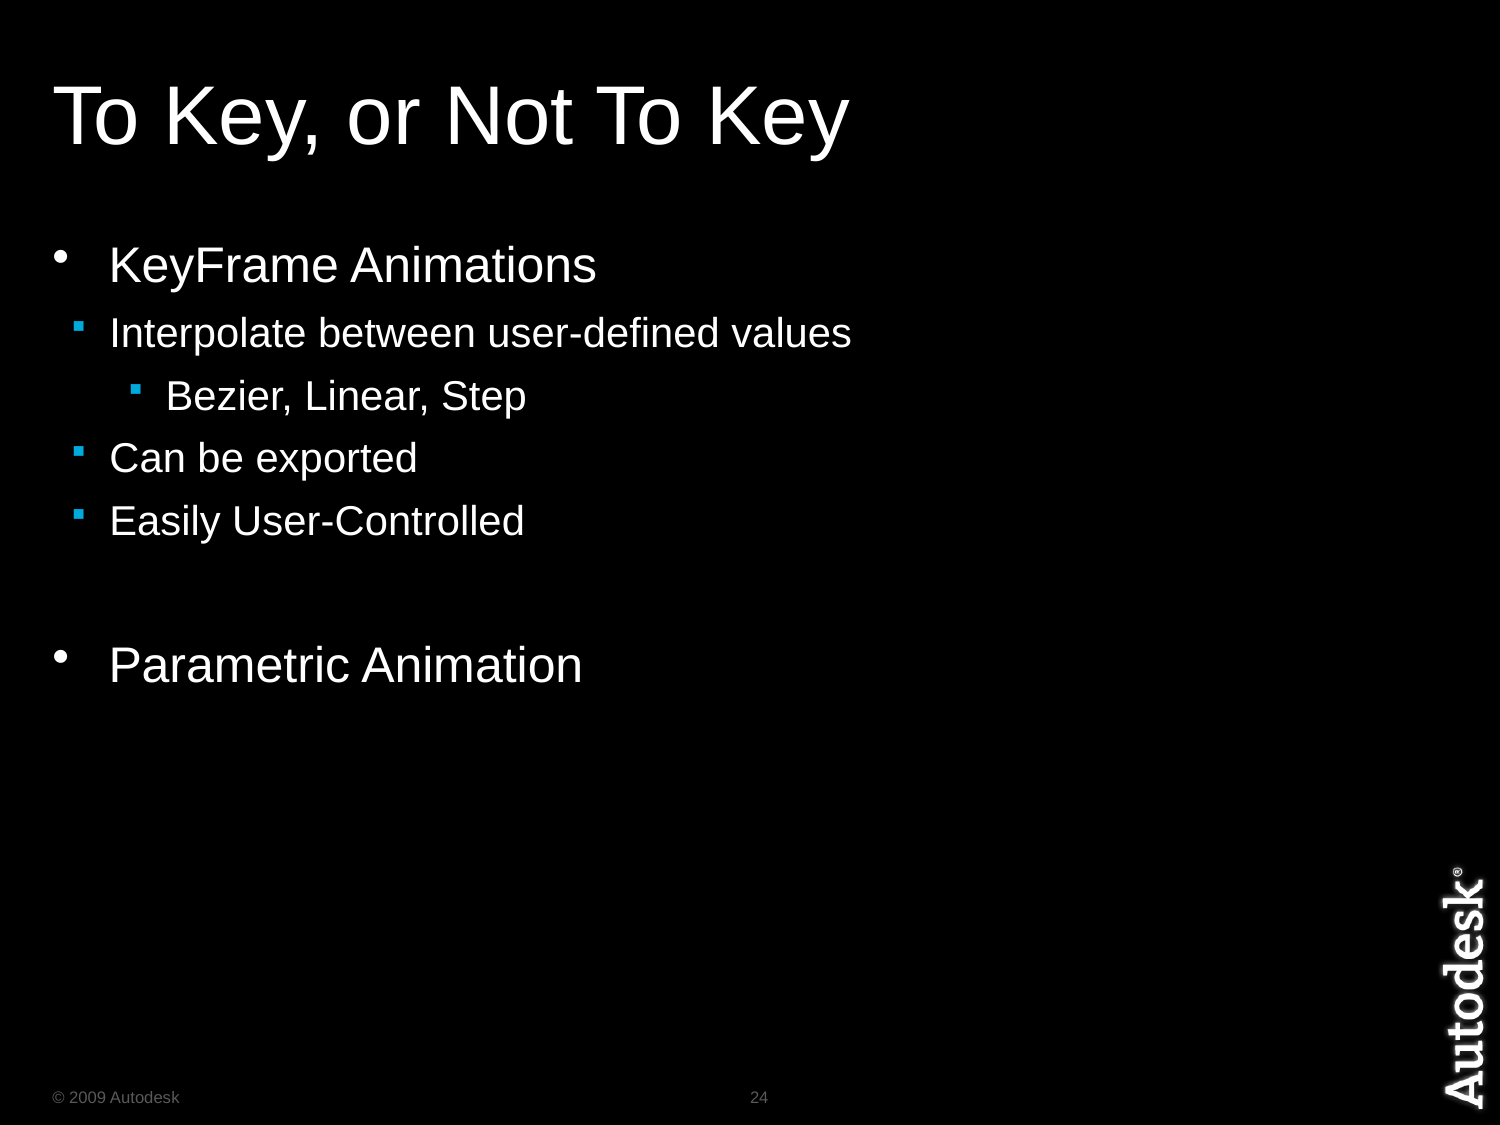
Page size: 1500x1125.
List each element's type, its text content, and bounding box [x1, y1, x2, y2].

list KeyFrame Animations Interpolate between user-defined values Bezier, Linear, Step Can be exported Easily User-Controlled Parametric Animation [52, 231, 1401, 1073]
title To Key, or Not To Key [52, 22, 1401, 211]
picture [1402, 0, 1500, 1125]
